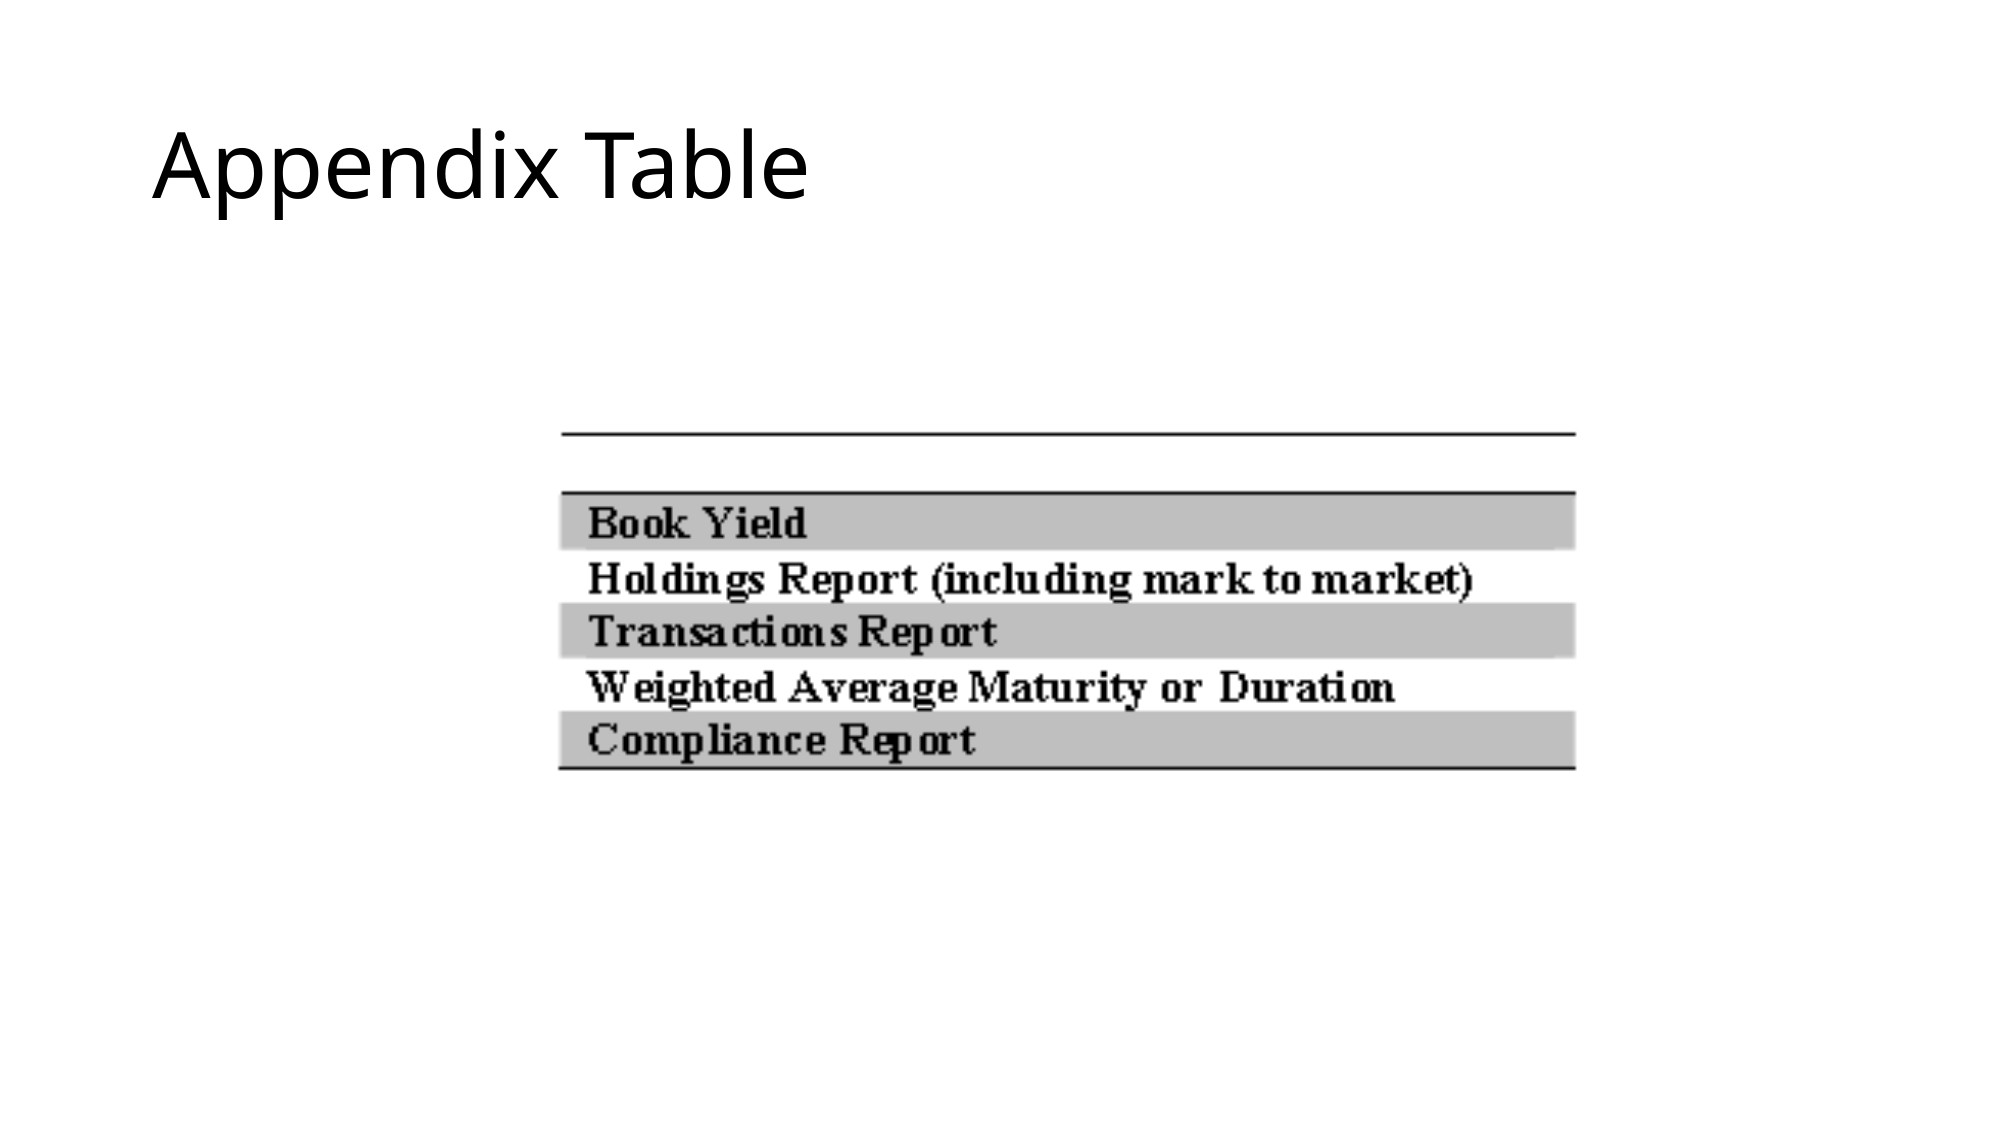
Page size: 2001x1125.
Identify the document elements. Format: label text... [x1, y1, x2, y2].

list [531, 406, 1632, 805]
title Appendix Table [137, 59, 1863, 278]
